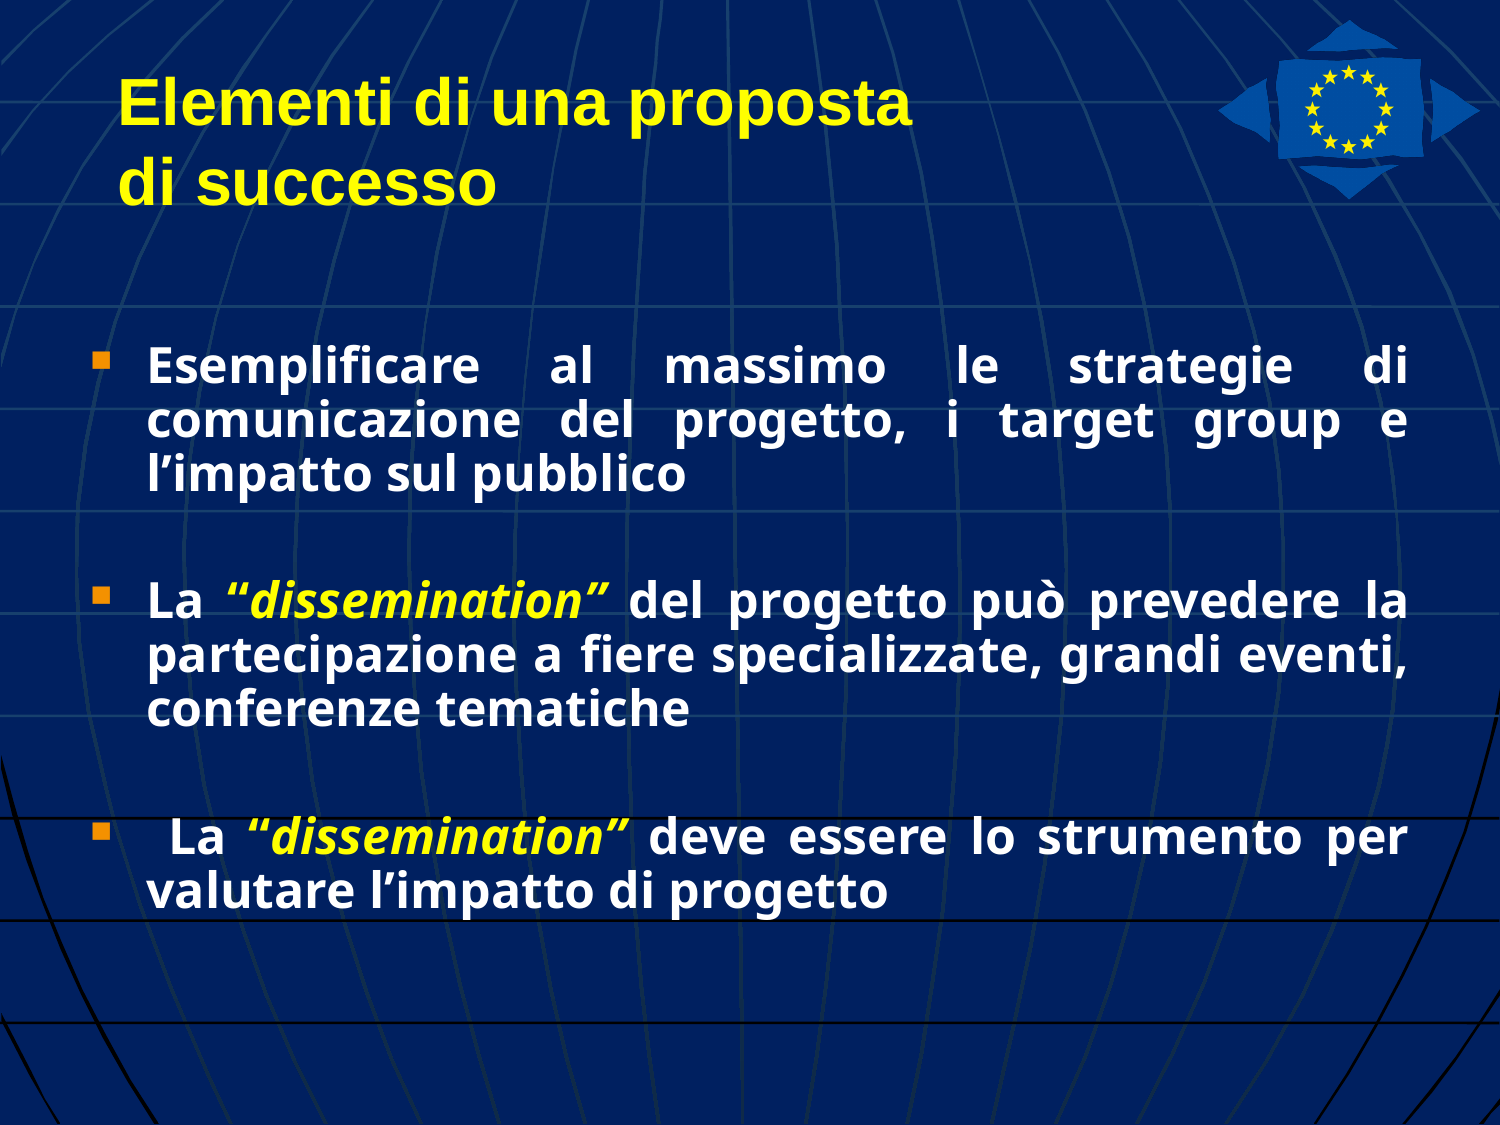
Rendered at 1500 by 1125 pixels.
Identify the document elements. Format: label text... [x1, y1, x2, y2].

list Esemplificare al massimo le strategie di comunicazione del progetto, i target group e l’impatto sul pubblico La “dissemination” del progetto può prevedere la partecipazione a fiere specializzate, grandi eventi, conferenze tematiche La “dissemination” deve essere lo strumento per valutare l’impatto di progetto [75, 262, 1425, 1006]
title Elementi di una proposta di successo [75, 45, 975, 233]
picture [1214, 17, 1485, 203]
